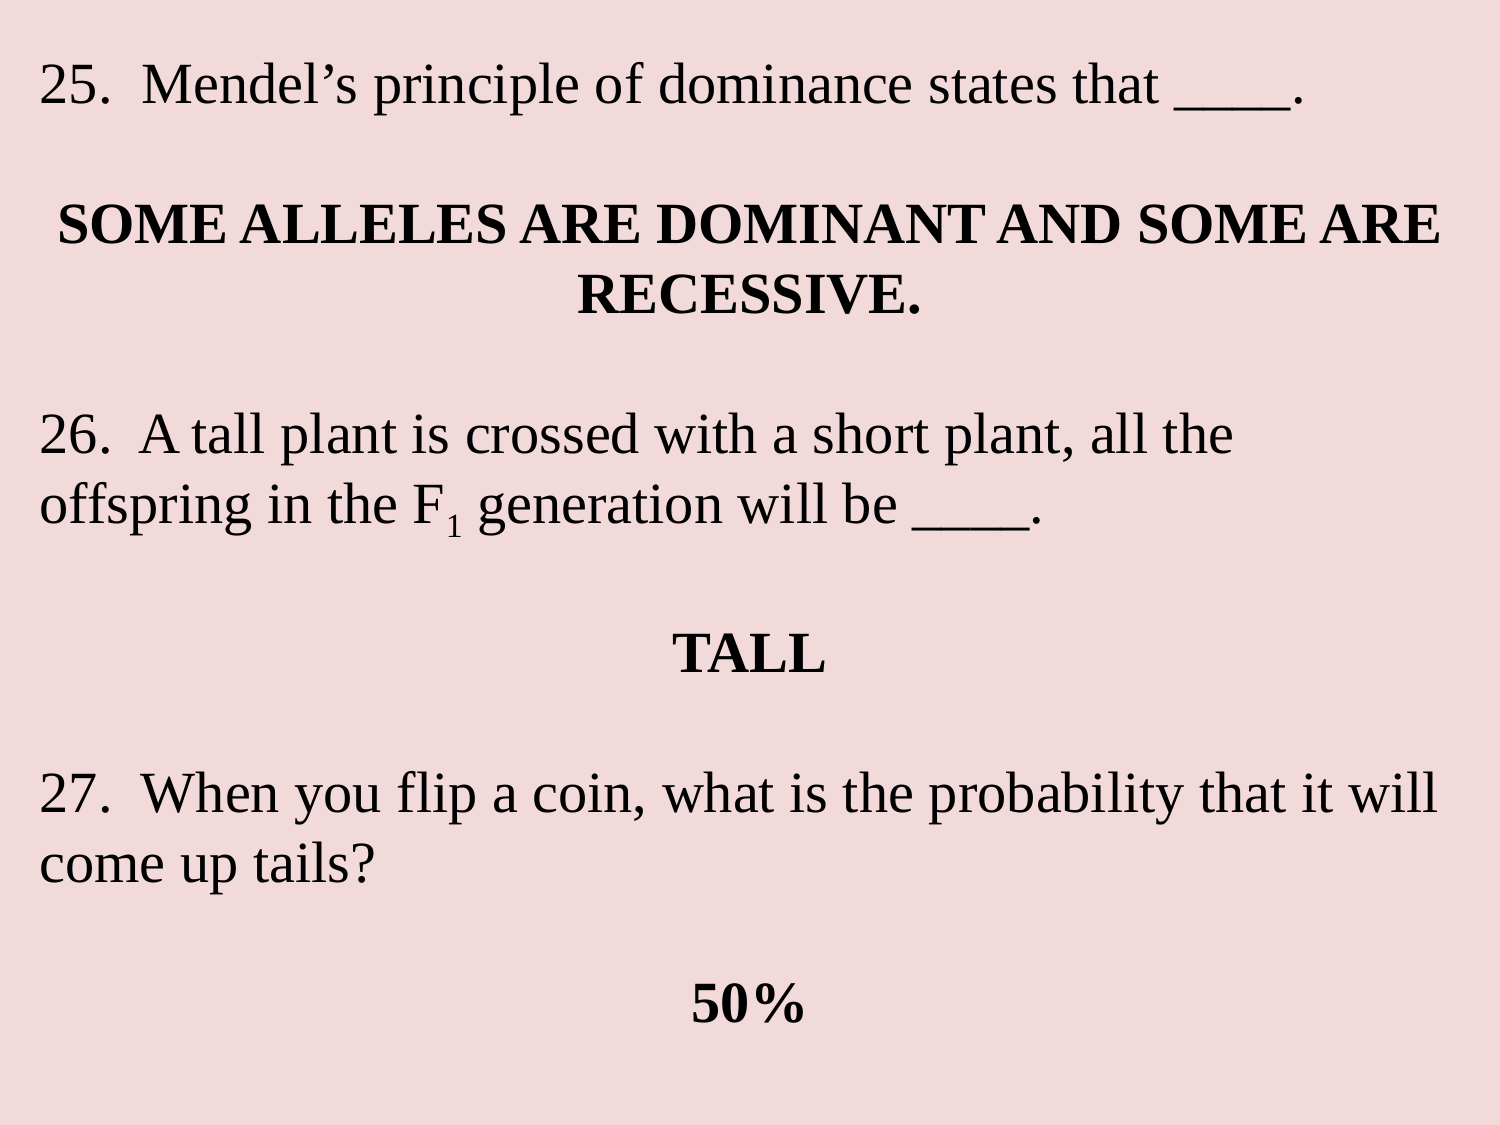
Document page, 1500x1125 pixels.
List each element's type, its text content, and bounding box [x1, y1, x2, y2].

text_box 25. Mendel’s principle of dominance states that ____. SOME ALLELES ARE DOMINANT AND SOME ARE RECESSIVE. 26. A tall plant is crossed with a short plant, all the offspring in the F1 generation will be ____. TALL 27. When you flip a coin, what is the probability that it will come up tails? 50% [24, 37, 1475, 1042]
